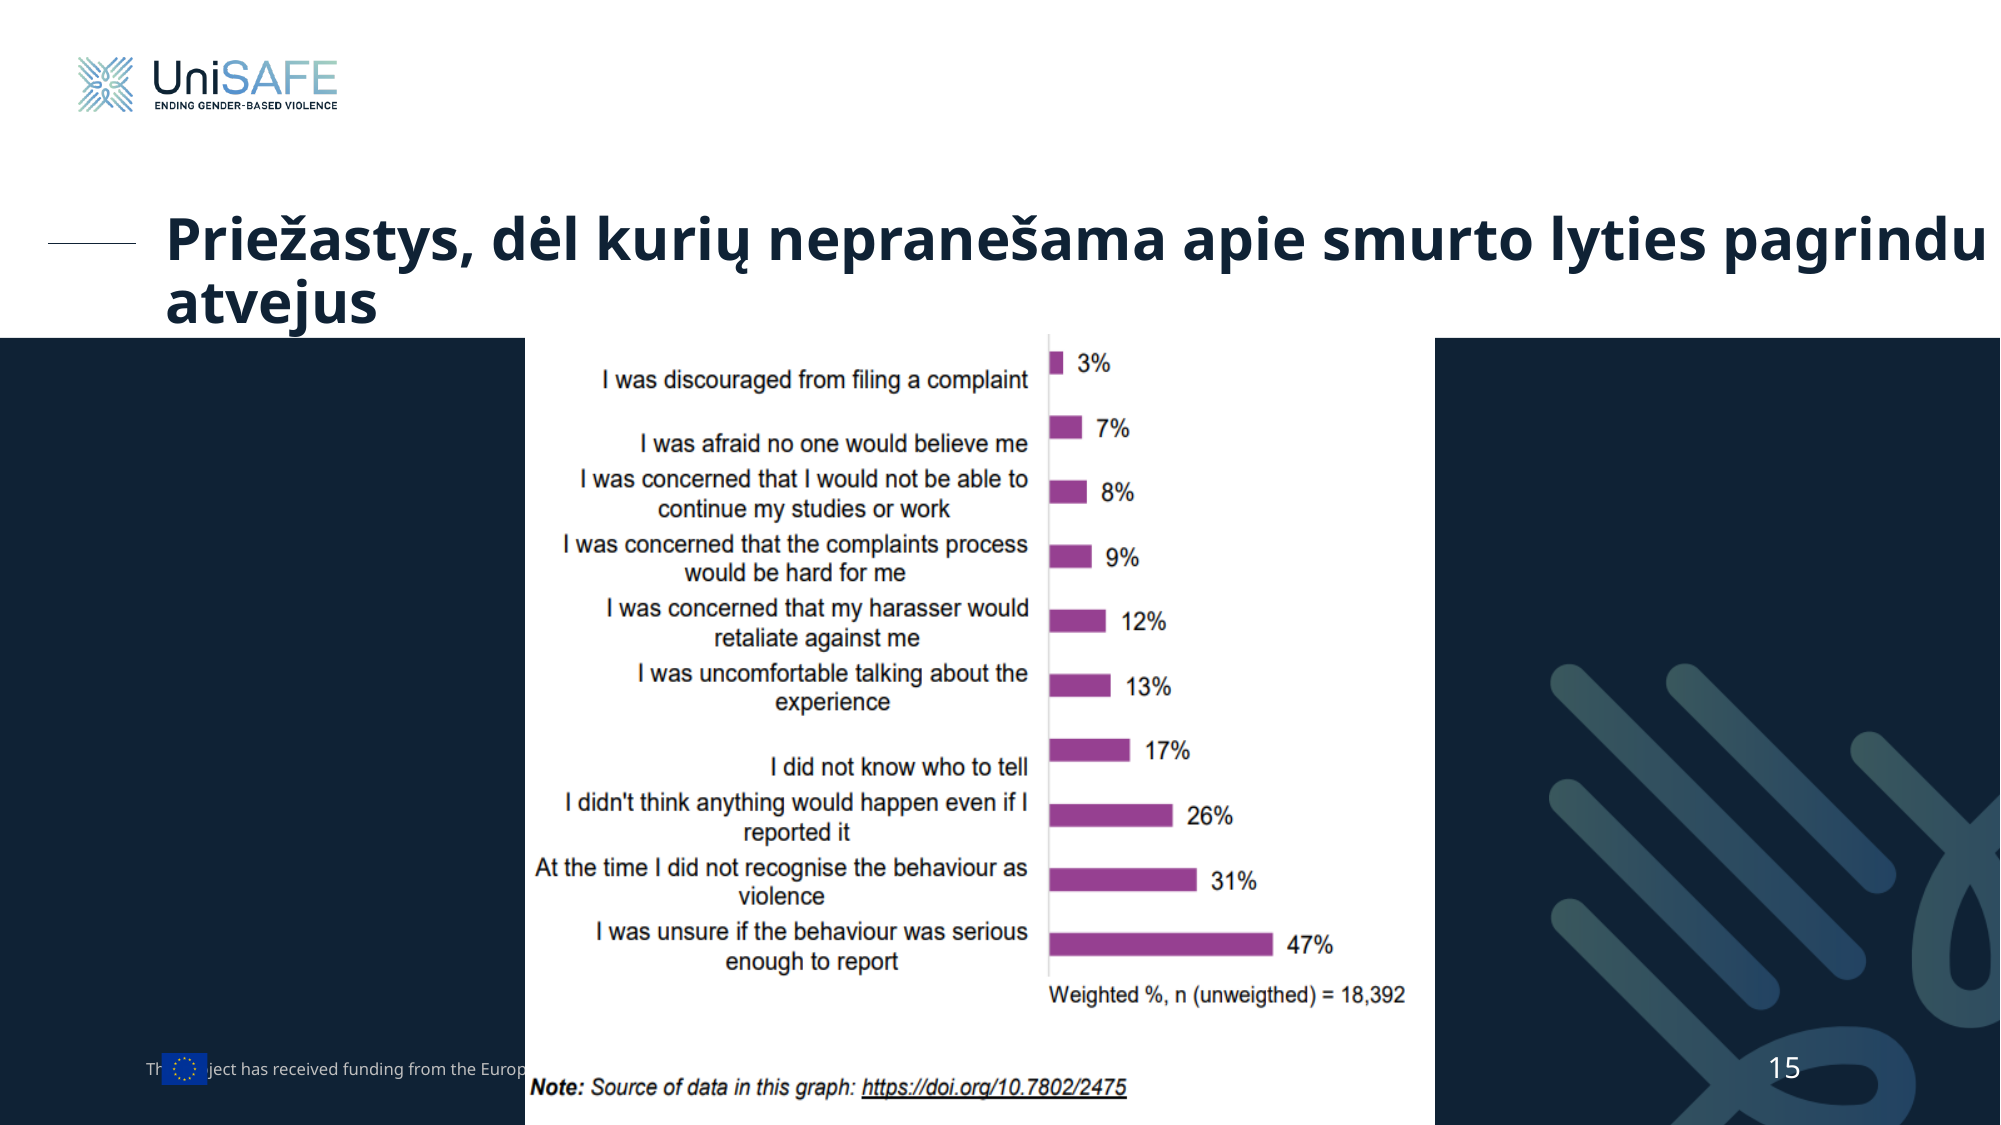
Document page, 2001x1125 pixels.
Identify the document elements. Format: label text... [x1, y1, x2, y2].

picture [525, 334, 1435, 1125]
picture [78, 57, 337, 112]
title Priežastys, dėl kurių nepranešama apie smurto lyties pagrindu atvejus [165, 178, 2000, 307]
